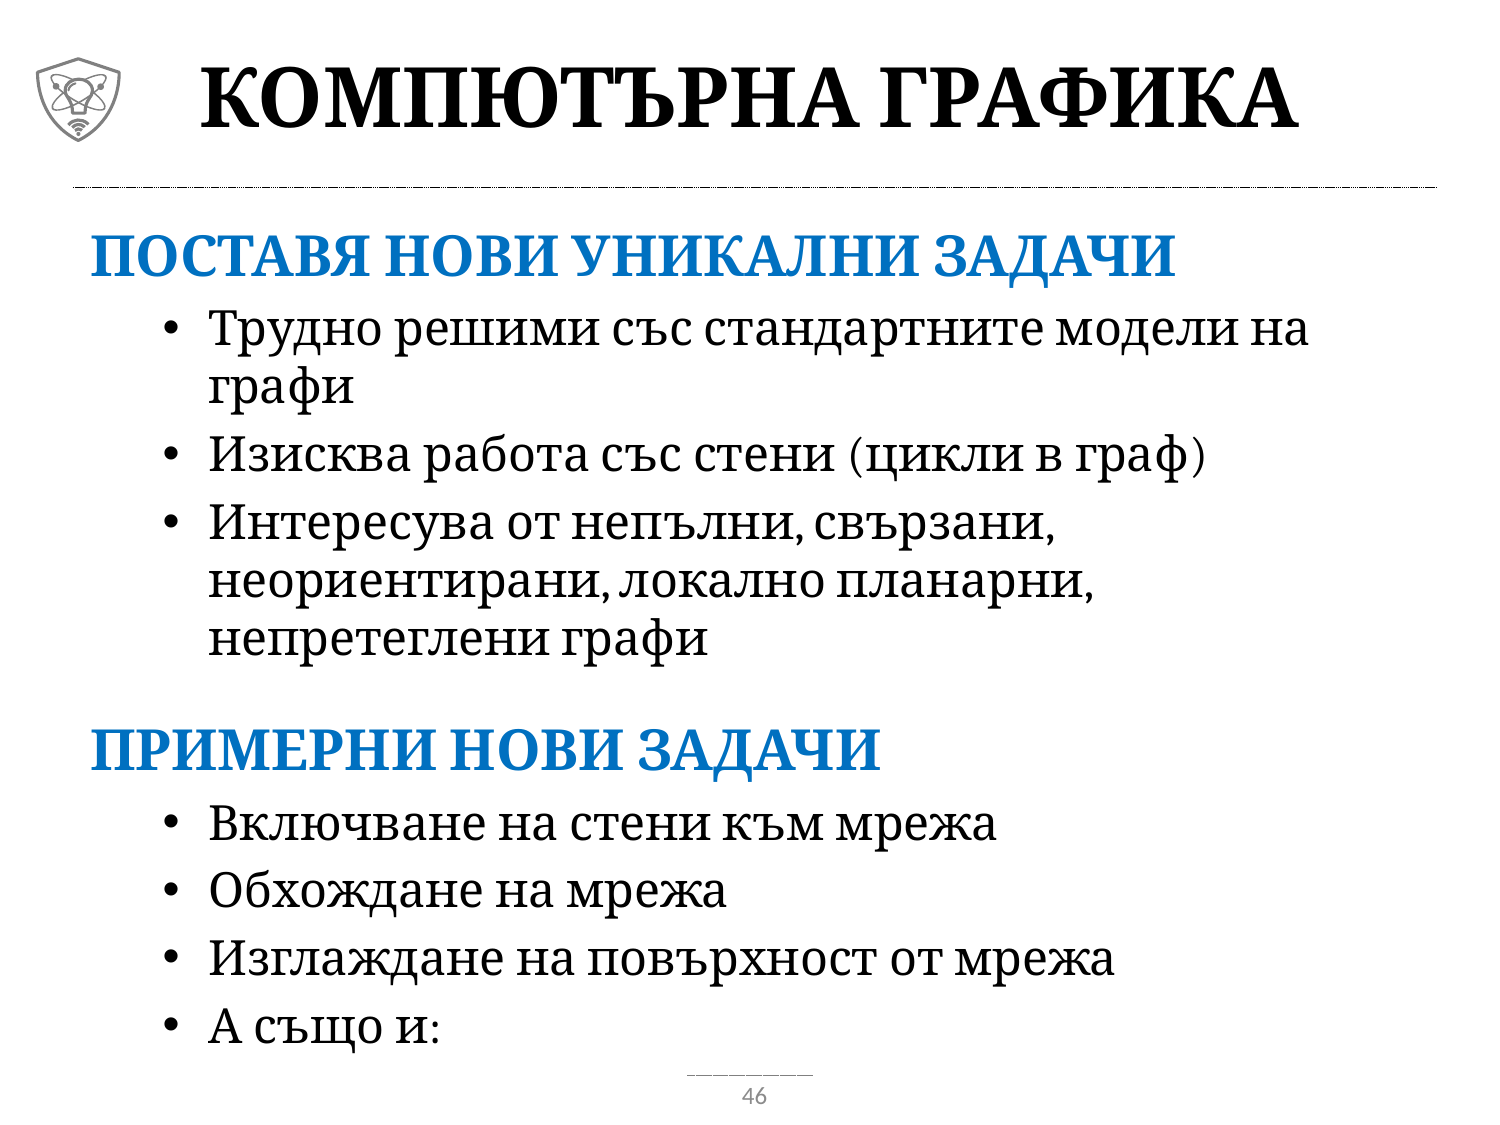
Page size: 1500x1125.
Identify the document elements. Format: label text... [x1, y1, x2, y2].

slide_number 46 [579, 1065, 930, 1125]
title Компютърна графика [0, 0, 1500, 188]
list Поставя нови уникални задачи Трудно решими със стандартните модели на графи Изисква работа със стени (цикли в граф) Интересува от непълни, свързани, неориентирани, локално планарни, непретеглени графи Примерни нови задачи Включване на стени към мрежа Обхождане на мрежа Изглаждане на повърхност от мрежа А също и: [75, 212, 1450, 1063]
